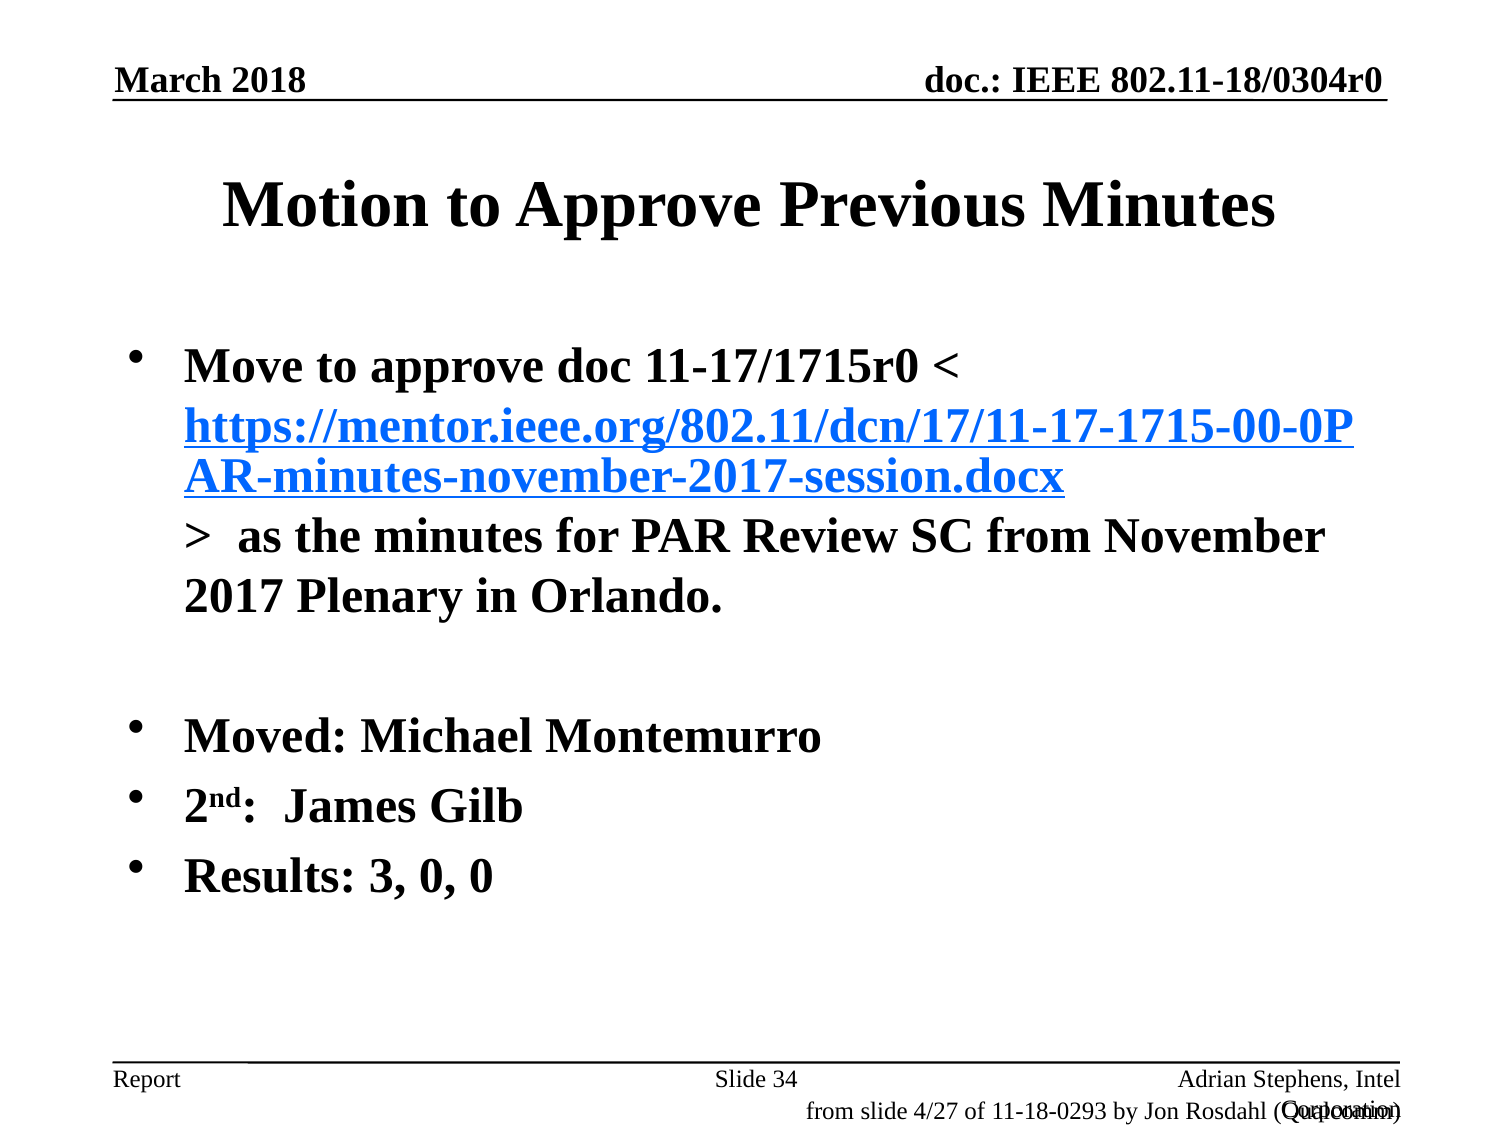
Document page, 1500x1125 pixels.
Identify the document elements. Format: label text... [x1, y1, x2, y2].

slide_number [114, 54, 374, 101]
footer Adrian Stephens, Intel Corporation [1141, 1061, 1402, 1087]
list Move to approve doc 11-17/1715r0 <https://mentor.ieee.org/802.11/dcn/17/11-17-1715-00-0PAR-minutes-november-2017-session.docx> as the minutes for PAR Review SC from November 2017 Plenary in Orlando. Moved: Michael Montemurro 2nd: James Gilb Results: 3, 0, 0 [112, 324, 1388, 1000]
slide_number Slide 34 [711, 1061, 801, 1093]
title Motion to Approve Previous Minutes [112, 112, 1388, 288]
text_box from slide 4/27 of 11-18-0293 by Jon Rosdahl (Qualcomm) [343, 1087, 1417, 1125]
